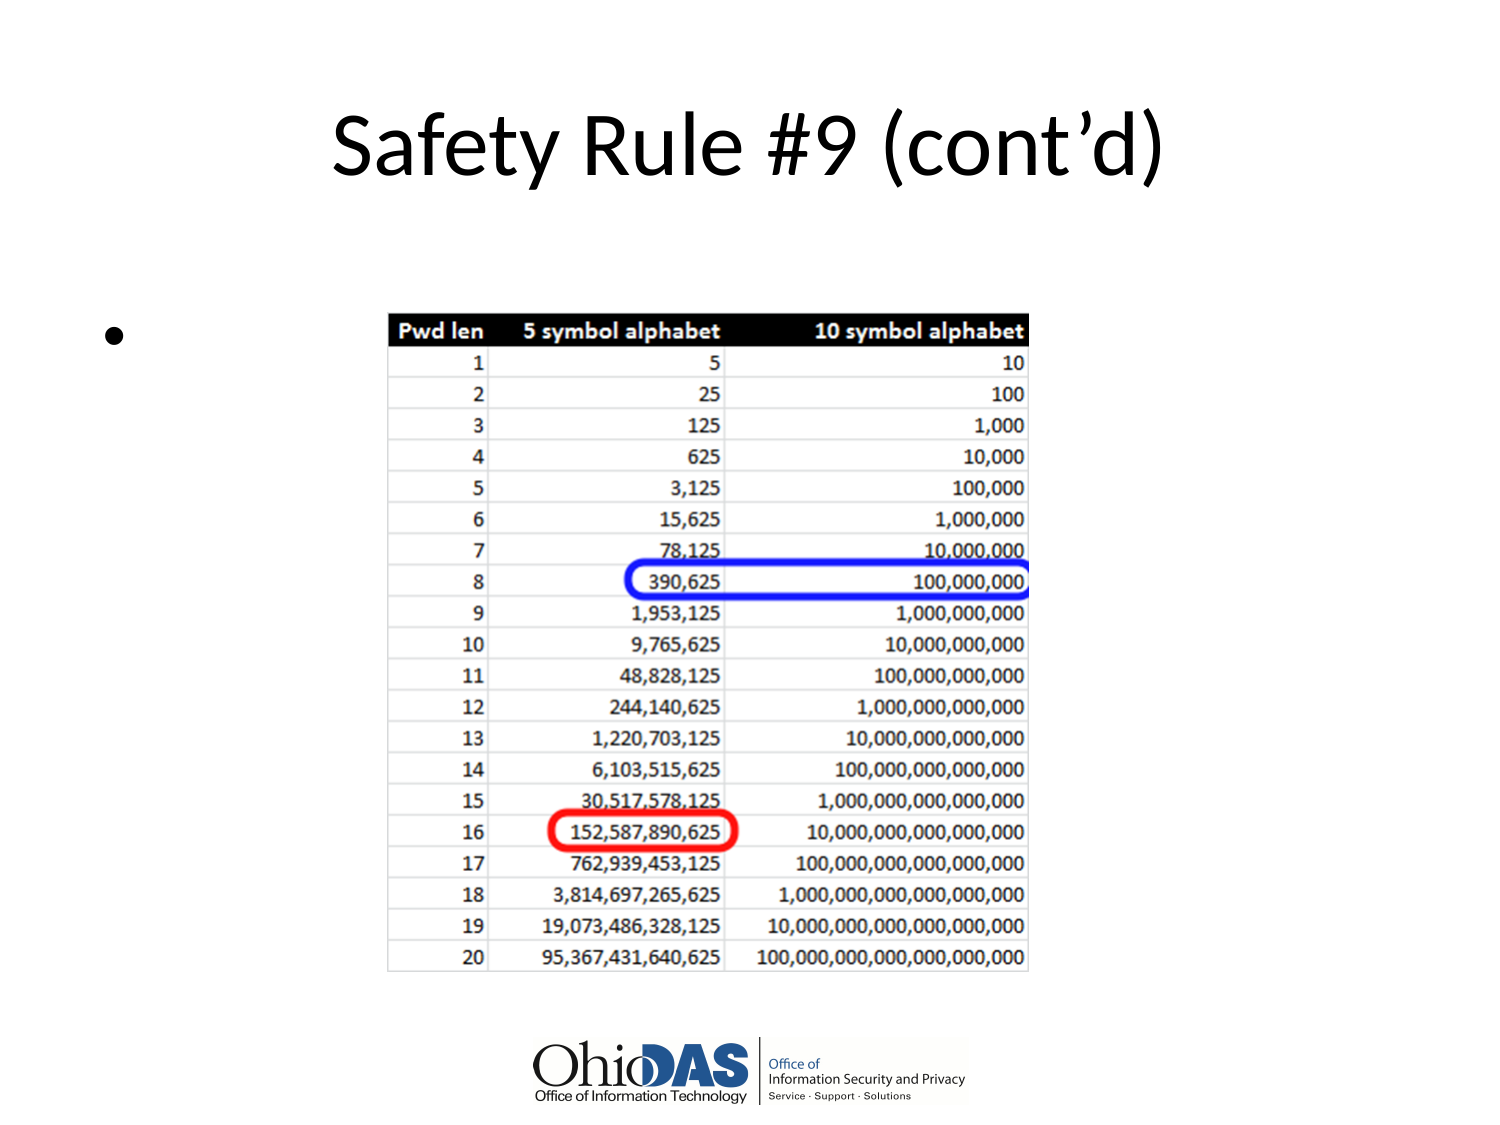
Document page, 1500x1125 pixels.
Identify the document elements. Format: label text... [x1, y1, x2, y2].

title Safety Rule #9 (cont’d) [75, 45, 1425, 233]
picture [387, 312, 1029, 972]
picture [533, 1037, 969, 1105]
list [87, 287, 1425, 1013]
